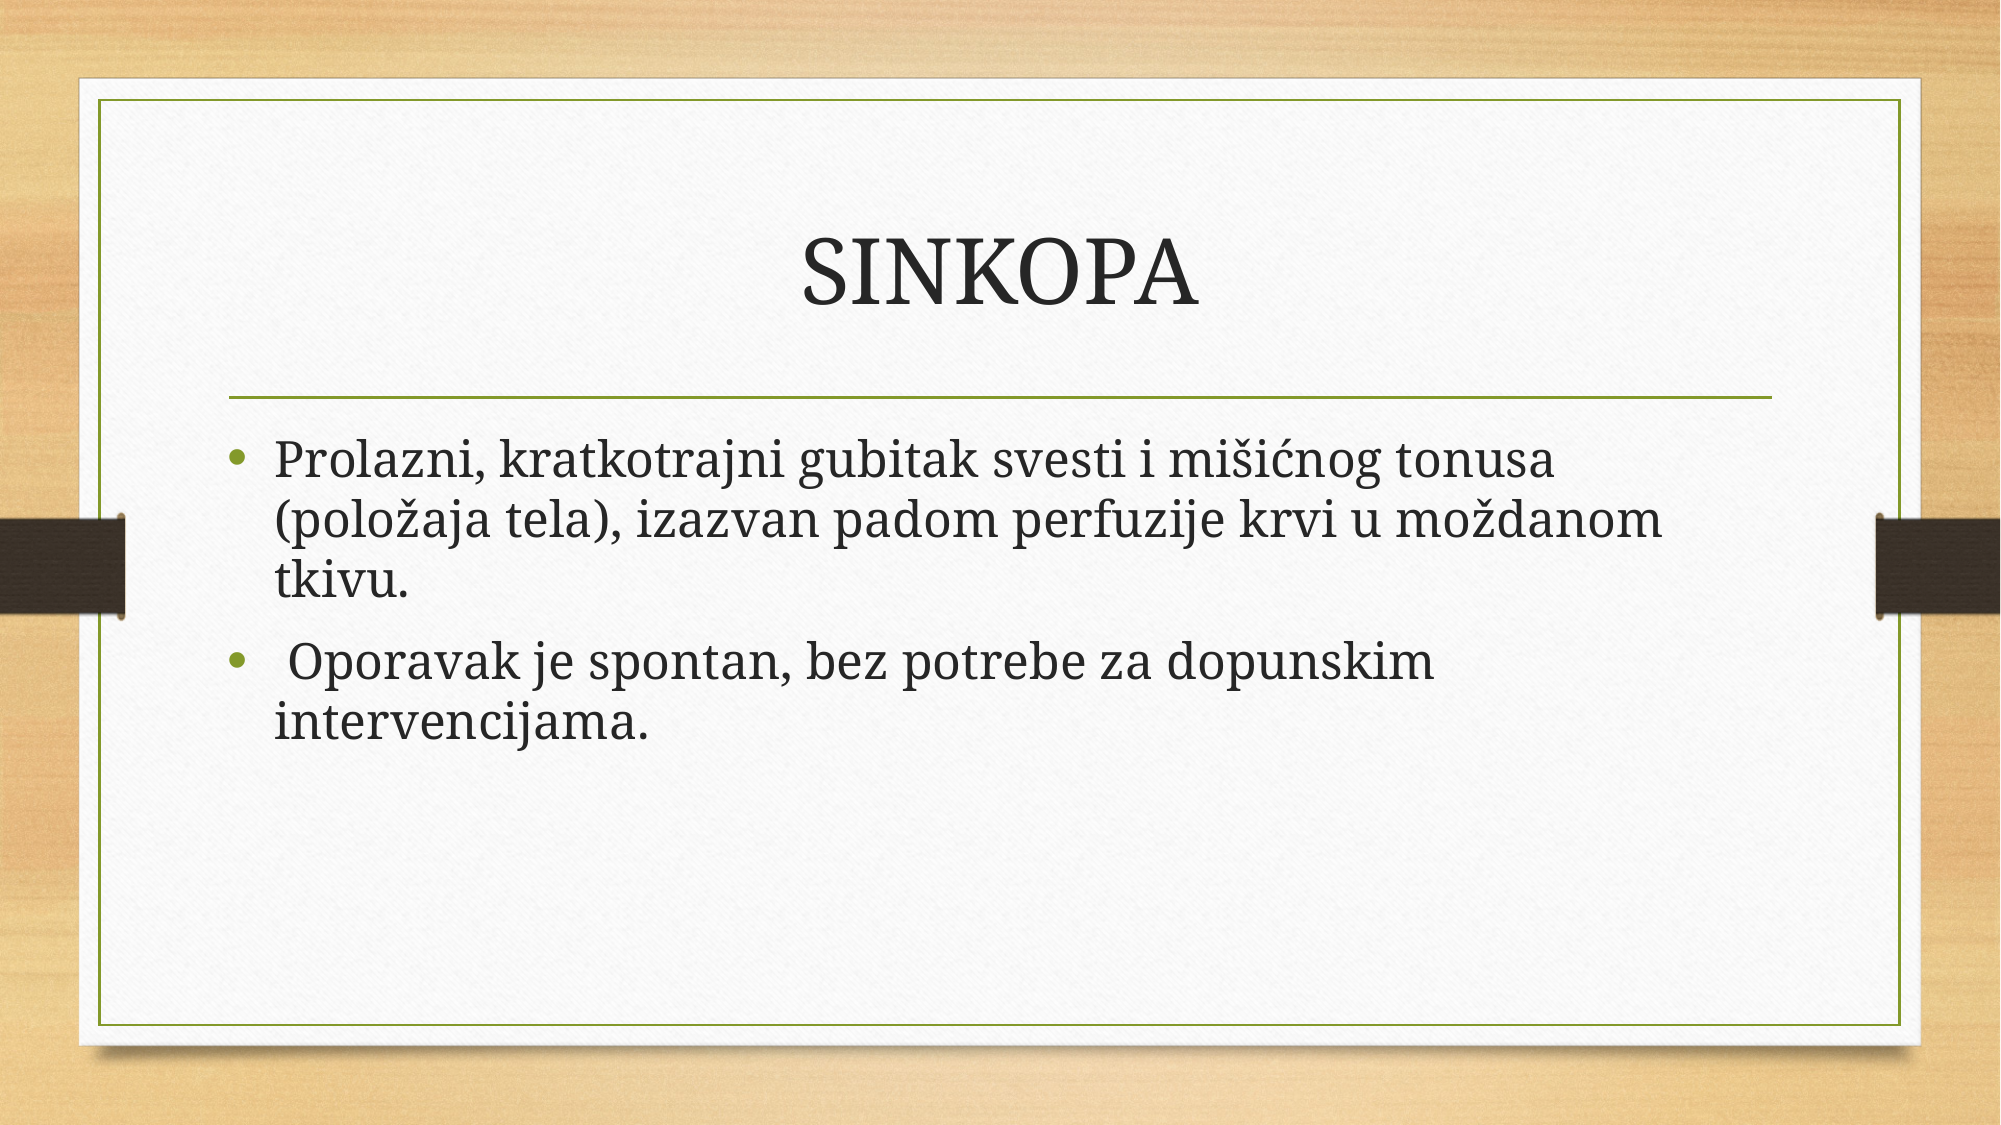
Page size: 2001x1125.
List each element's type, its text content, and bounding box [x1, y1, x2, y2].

list Prolazni, kratkotrajni gubitak svesti i mišićnog tonusa (položaja tela), izazvan padom perfuzije krvi u moždanom tkivu. Oporavak je spontan, bez potrebe za dopunskim intervencijama. [212, 419, 1788, 964]
title SINKOPA [212, 161, 1788, 375]
picture [0, 0, 2001, 1125]
